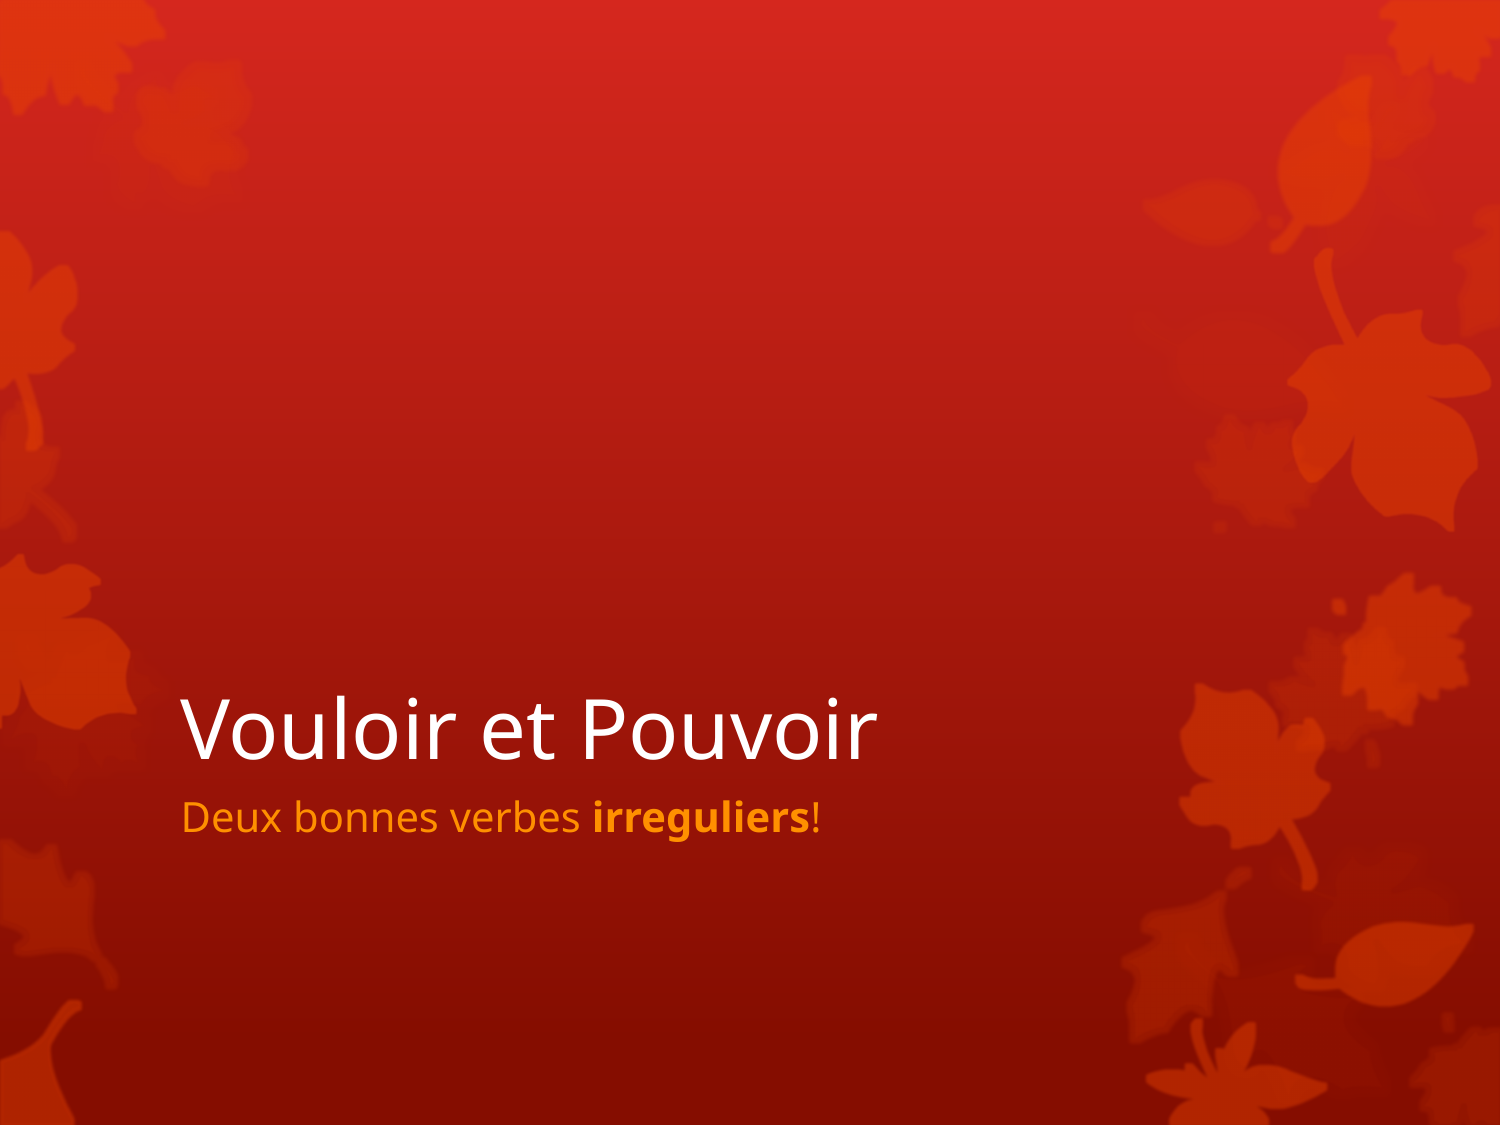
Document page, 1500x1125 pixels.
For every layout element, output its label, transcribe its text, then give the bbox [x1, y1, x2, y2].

subtitle Deux bonnes verbes irreguliers! [165, 783, 1334, 925]
title Vouloir et Pouvoir [165, 542, 1334, 783]
